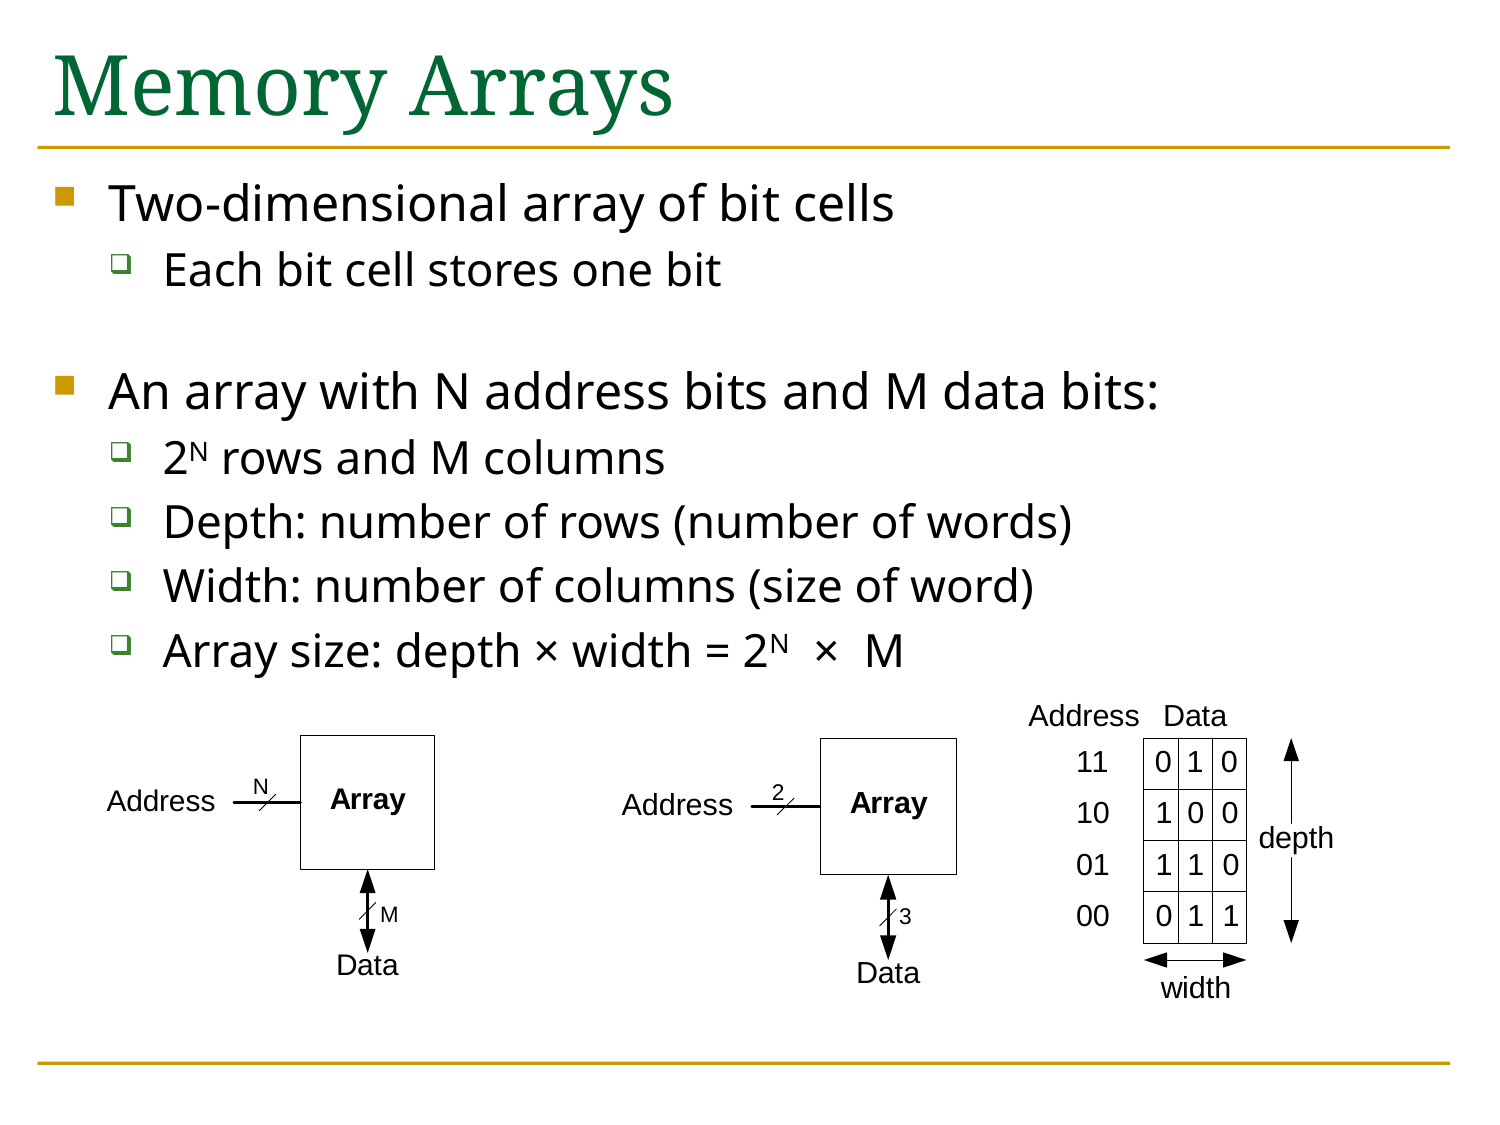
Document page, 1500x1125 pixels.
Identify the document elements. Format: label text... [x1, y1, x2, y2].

list Two-dimensional array of bit cells Each bit cell stores one bit An array with N address bits and M data bits: 2N rows and M columns Depth: number of rows (number of words) Width: number of columns (size of word) Array size: depth × width = 2N × M [37, 163, 1450, 1016]
title Memory Arrays [37, 24, 1450, 163]
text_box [599, 686, 1363, 1059]
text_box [85, 730, 440, 1002]
